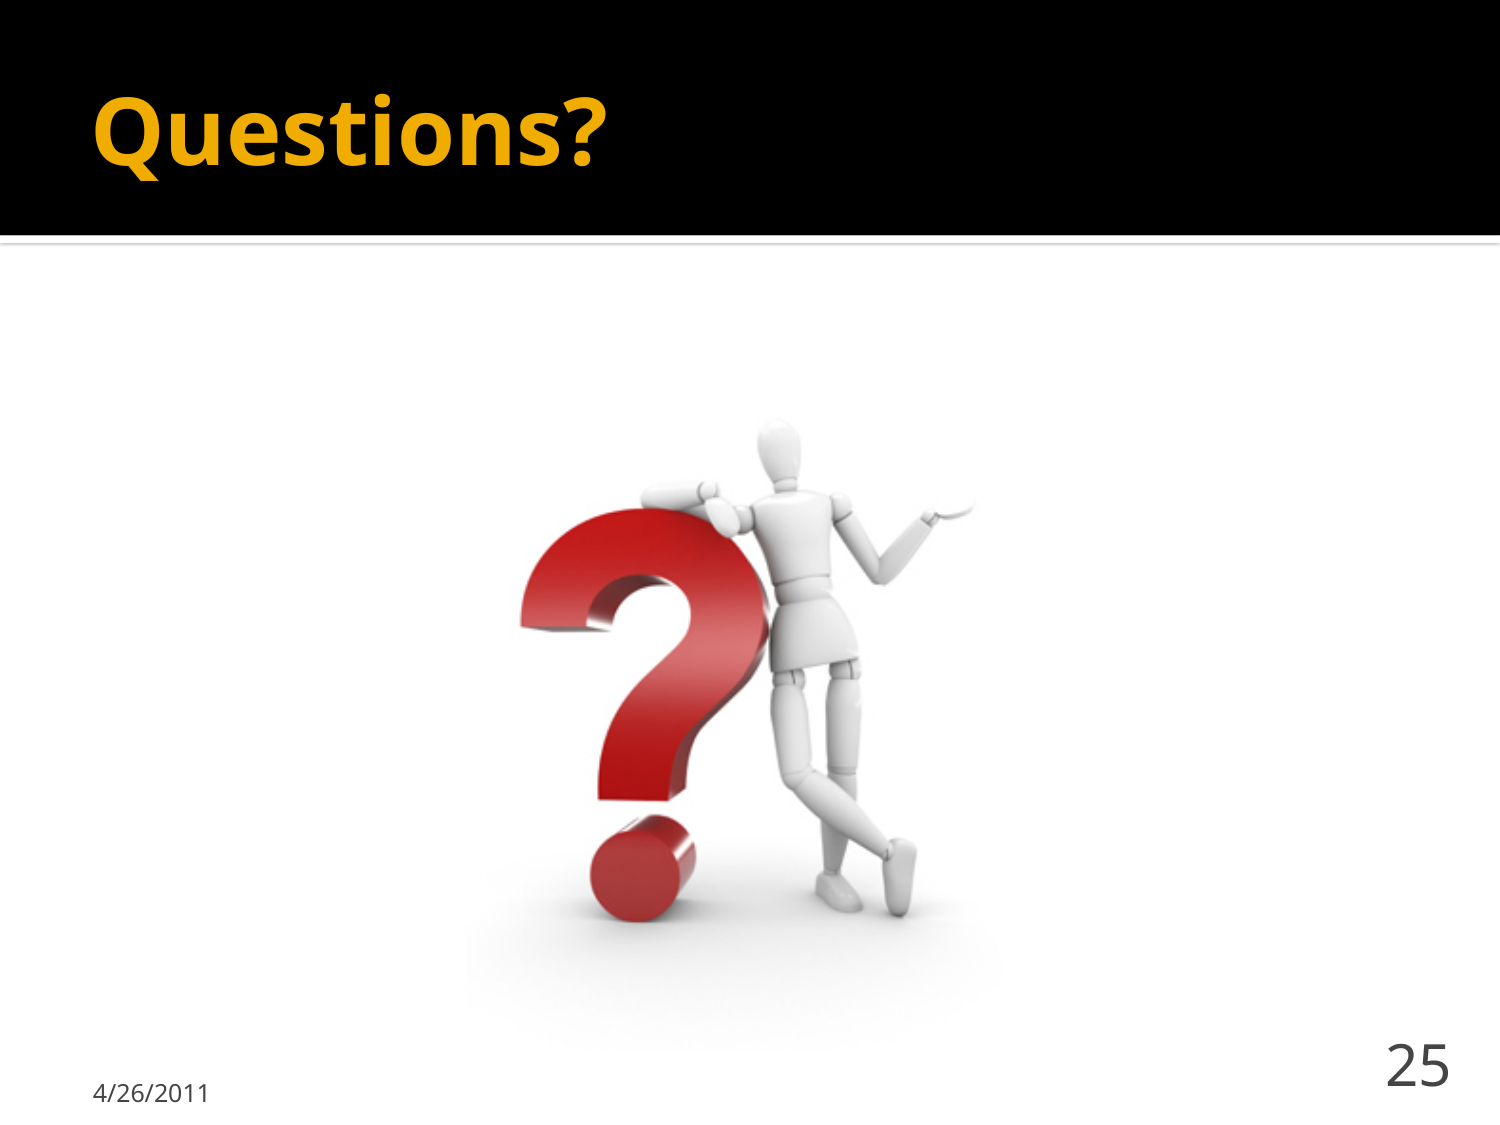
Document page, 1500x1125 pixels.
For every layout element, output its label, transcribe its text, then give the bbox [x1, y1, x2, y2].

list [465, 291, 1035, 1050]
slide_number 25 [1345, 1062, 1467, 1108]
title Questions? [75, 25, 1425, 231]
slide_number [75, 1062, 425, 1108]
